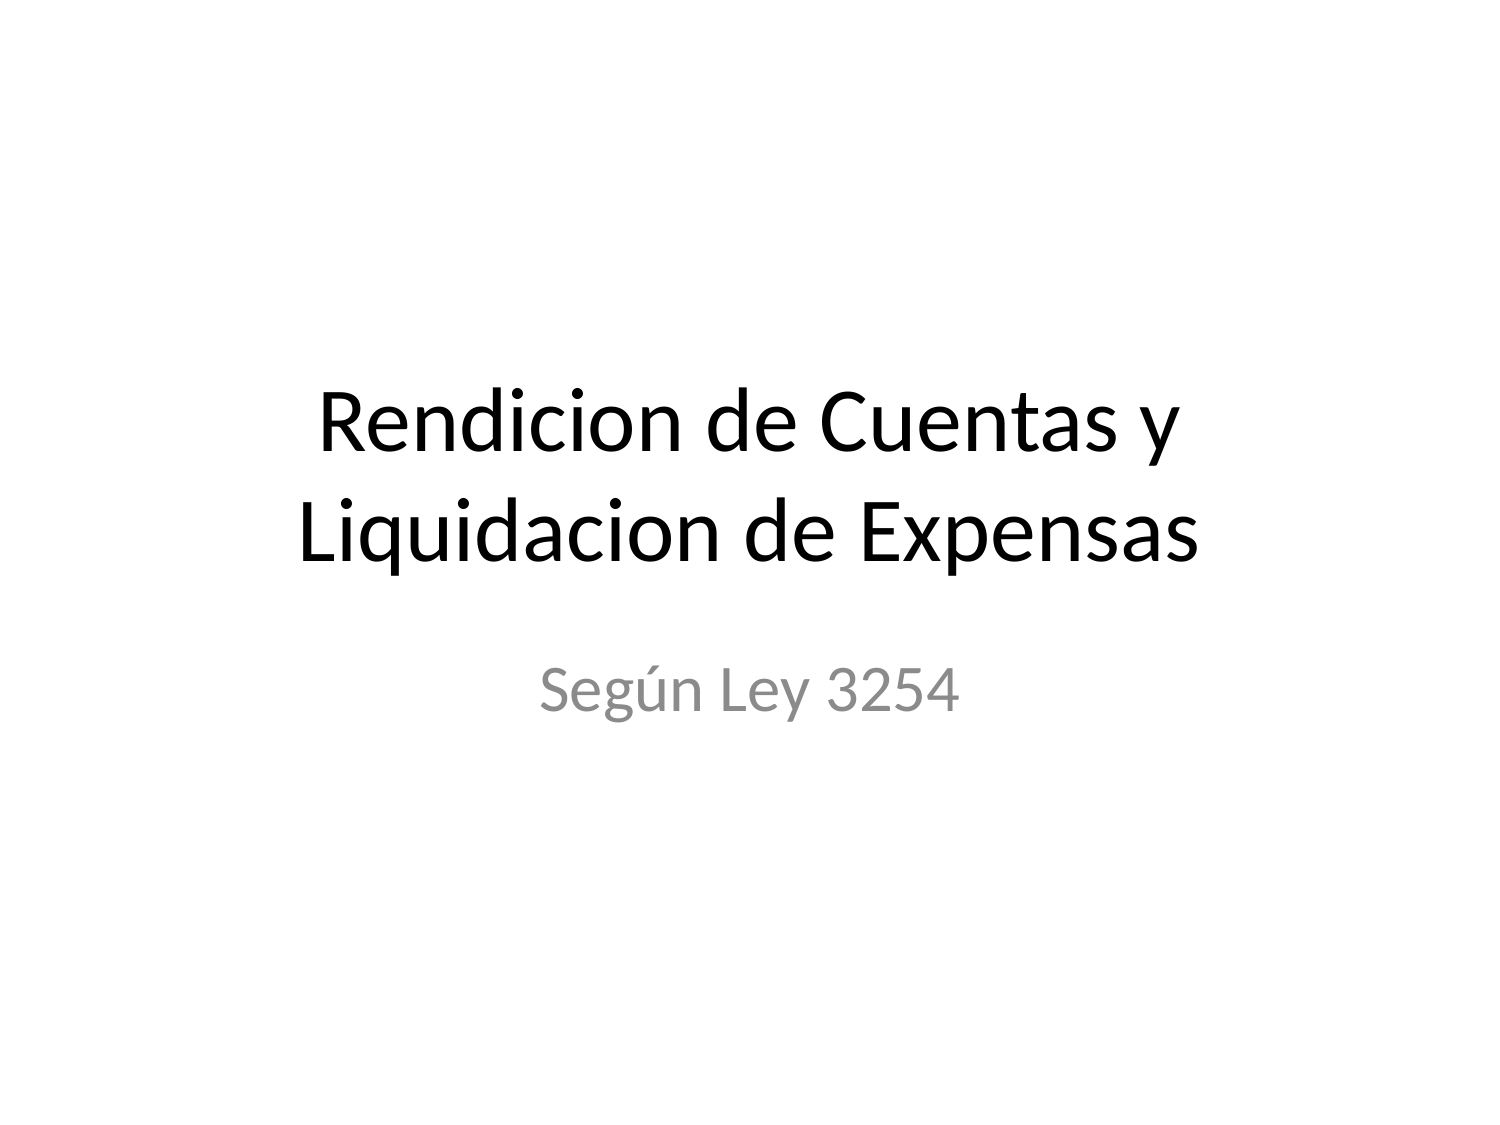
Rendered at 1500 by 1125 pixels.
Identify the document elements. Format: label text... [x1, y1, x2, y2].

subtitle Según Ley 3254 [225, 637, 1275, 925]
title Rendicion de Cuentas y Liquidacion de Expensas [112, 349, 1388, 591]
